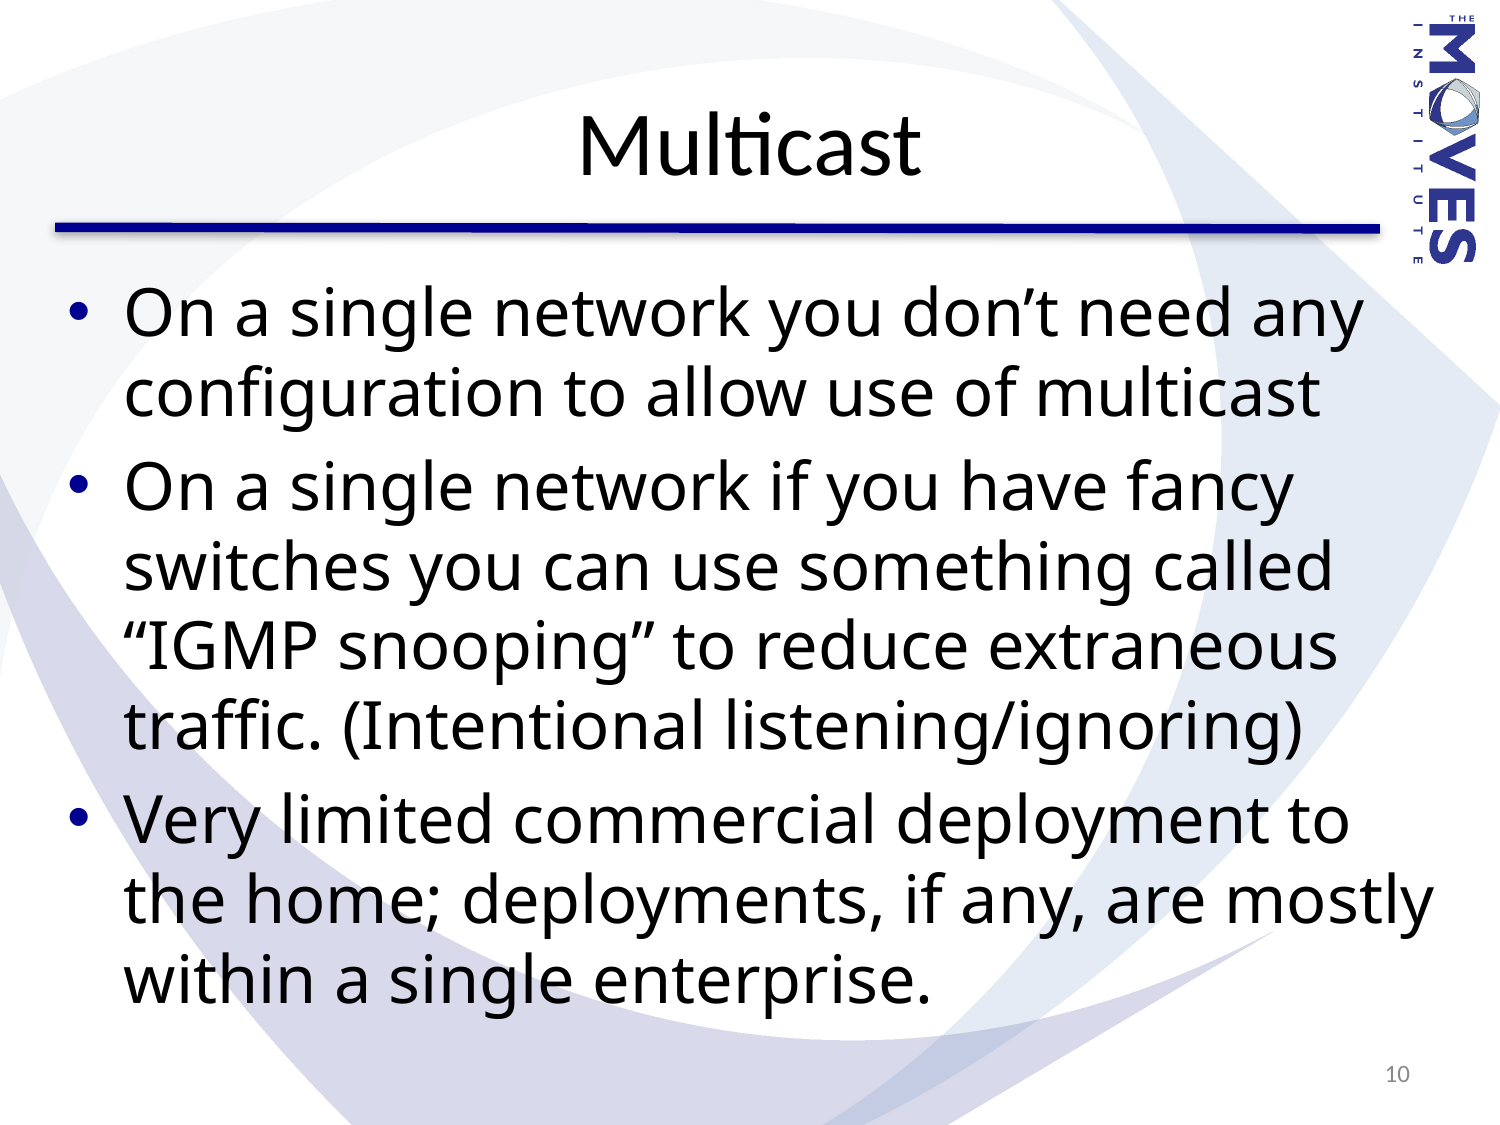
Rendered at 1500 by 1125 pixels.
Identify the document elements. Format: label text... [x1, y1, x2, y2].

slide_number 10 [1074, 1042, 1425, 1103]
list On a single network you don’t need any configuration to allow use of multicast On a single network if you have fancy switches you can use something called “IGMP snooping” to reduce extraneous traffic. (Intentional listening/ignoring) Very limited commercial deployment to the home; deployments, if any, are mostly within a single enterprise. [52, 262, 1454, 1005]
title Multicast [75, 45, 1425, 233]
picture [0, 0, 1500, 1125]
